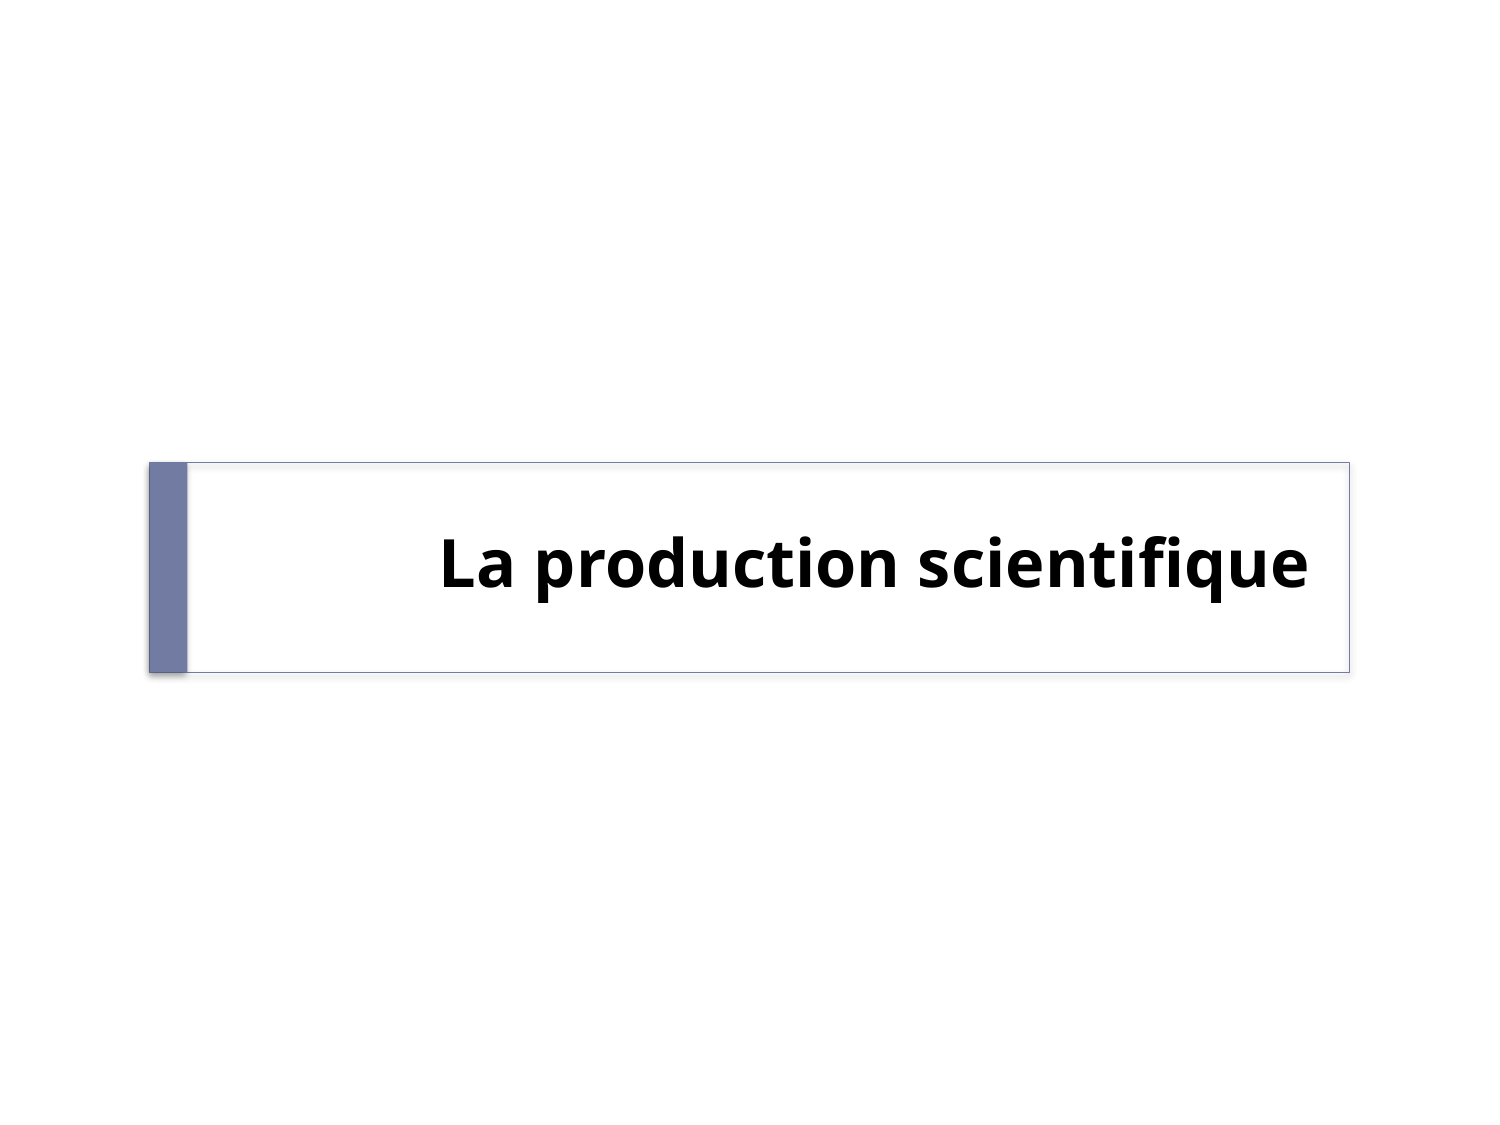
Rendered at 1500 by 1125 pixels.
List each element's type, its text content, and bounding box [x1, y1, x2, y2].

title La production scientifique [200, 513, 1325, 624]
